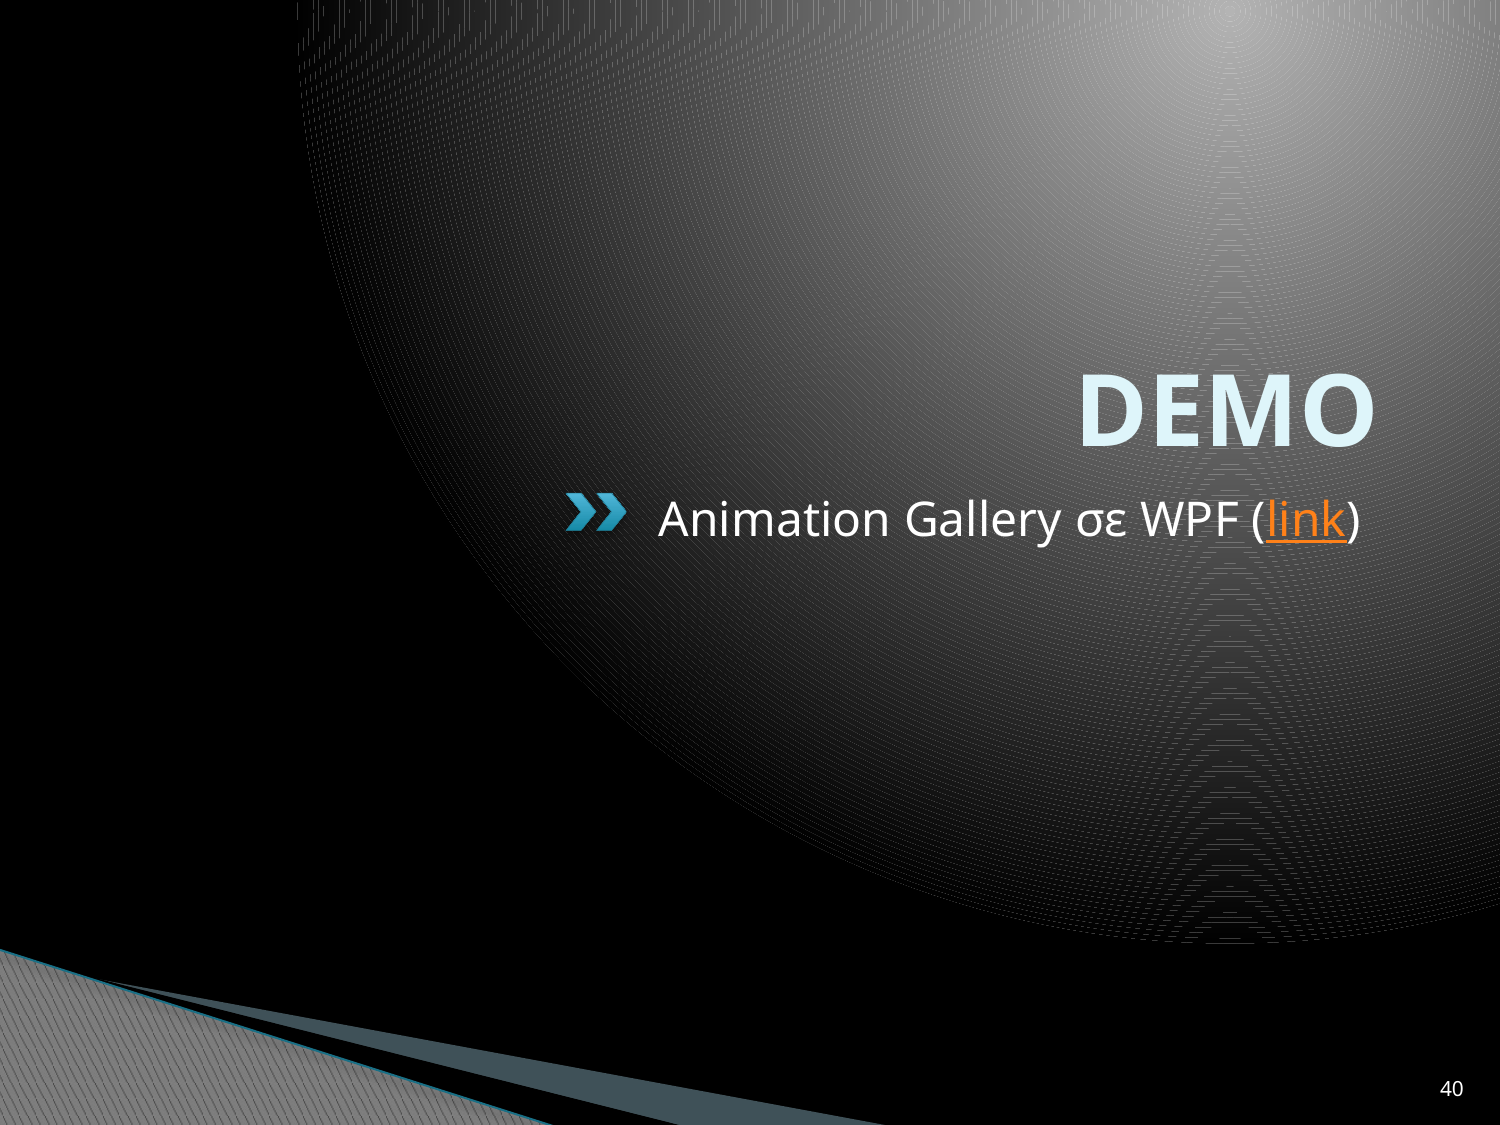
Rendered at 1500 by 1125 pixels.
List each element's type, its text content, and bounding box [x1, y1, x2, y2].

title DEMO [118, 173, 1394, 474]
picture [0, 952, 543, 1125]
slide_number 40 [1418, 1051, 1479, 1112]
list Animation Gallery σε WPF (link) [643, 480, 1394, 720]
